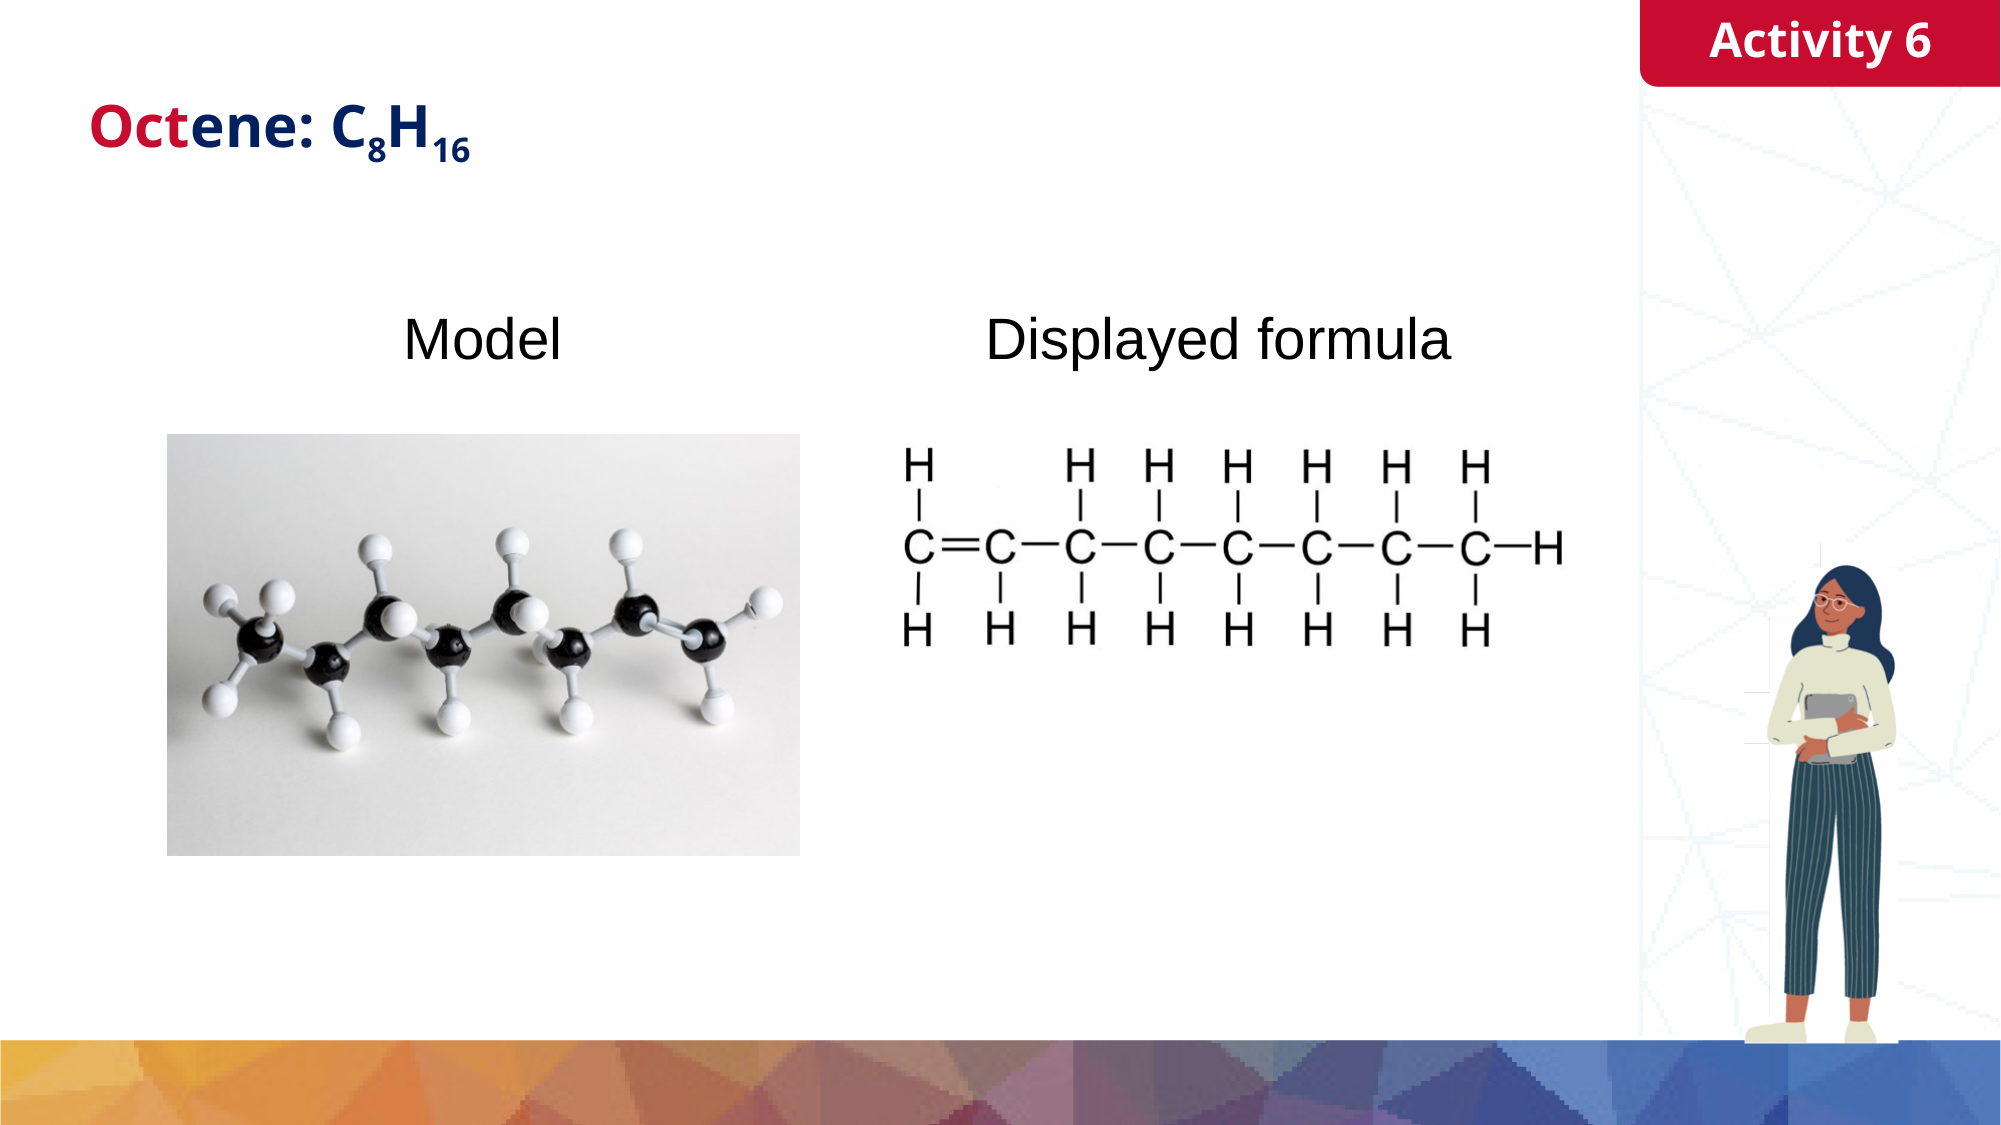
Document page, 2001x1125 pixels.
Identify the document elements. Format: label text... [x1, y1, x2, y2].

picture [0, 0, 2001, 1125]
title Octene: C8H16 [88, 90, 1566, 163]
text_box Displayed formula [944, 314, 1494, 387]
text_box Model [208, 314, 758, 387]
picture [893, 434, 1573, 667]
picture [167, 434, 800, 856]
